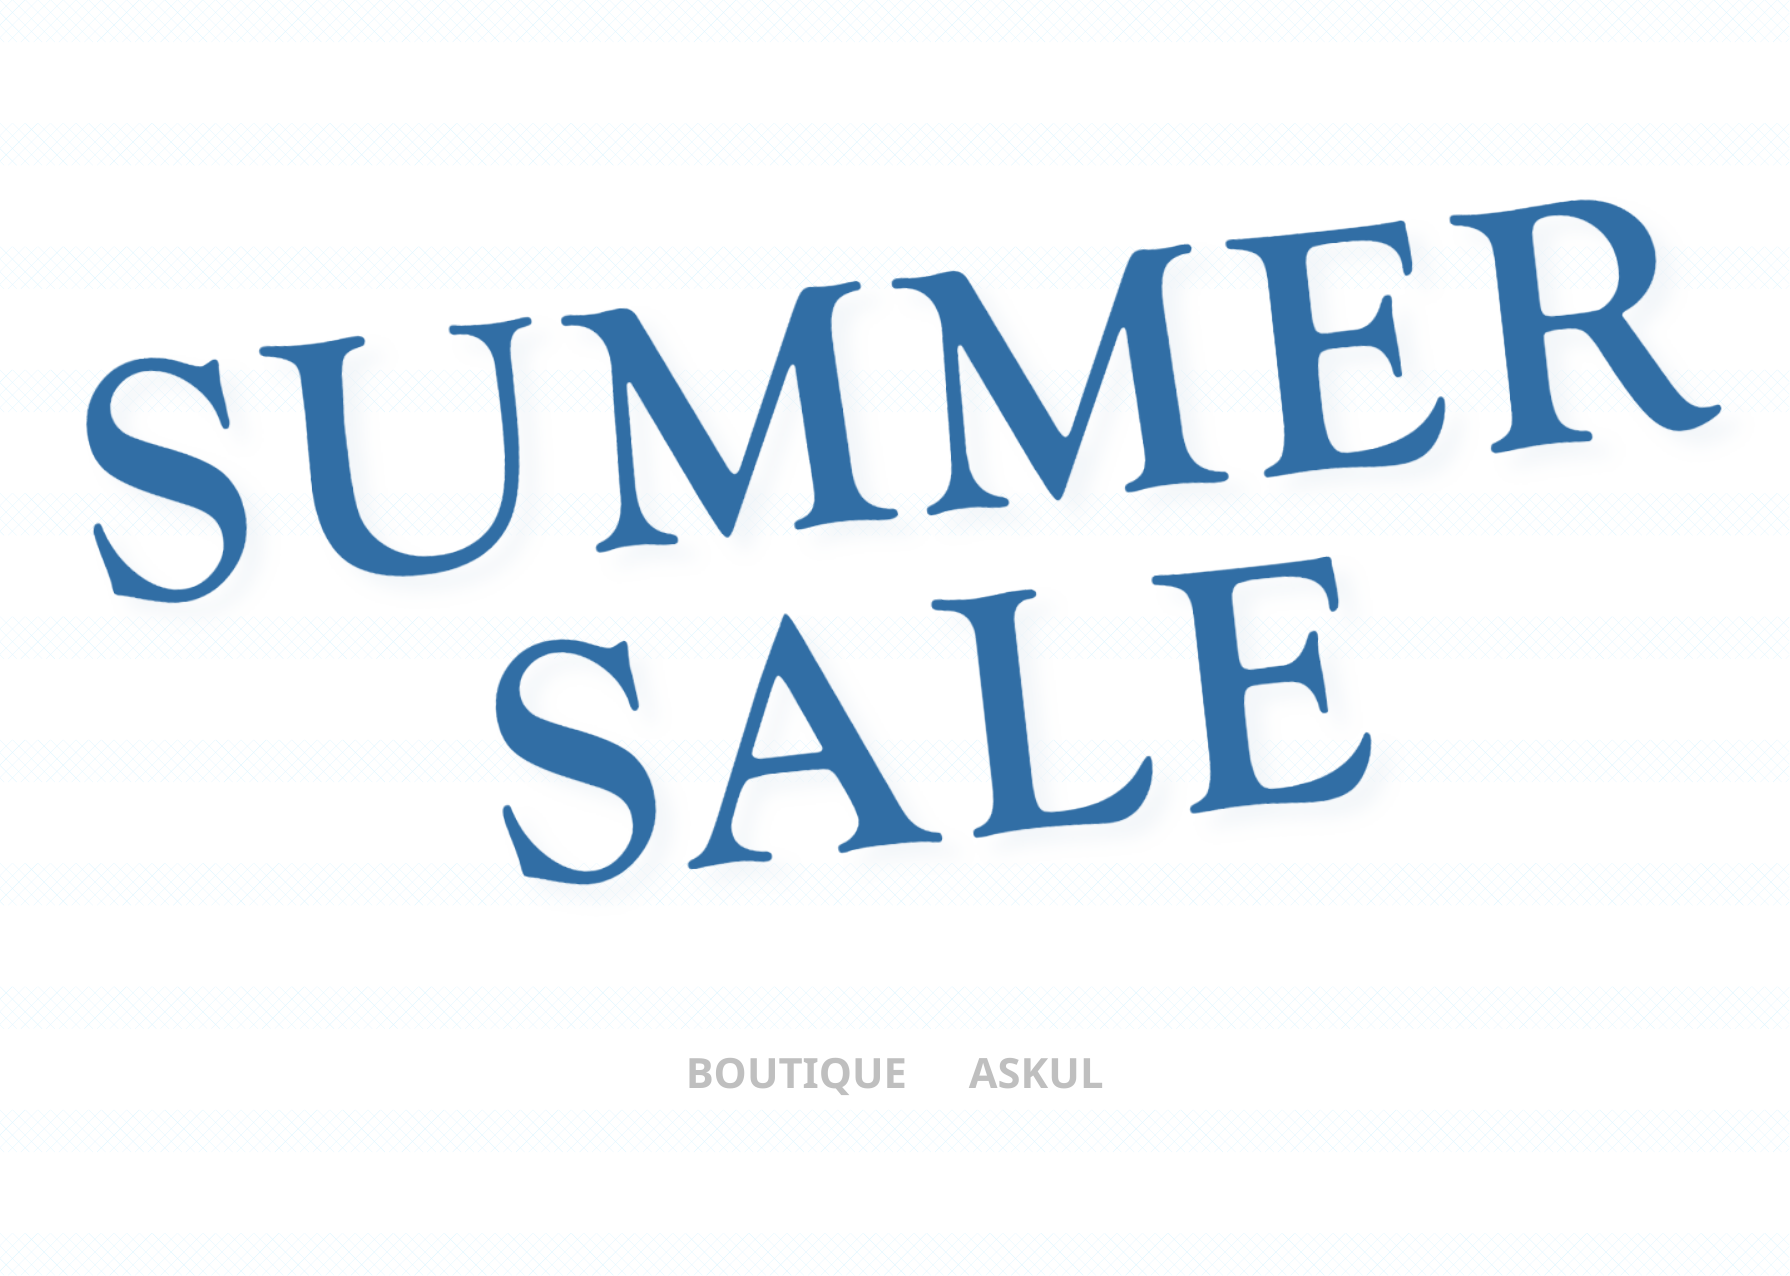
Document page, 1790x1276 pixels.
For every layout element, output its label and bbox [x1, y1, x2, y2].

text_box [0, 0, 1790, 1276]
picture [87, 207, 1790, 973]
